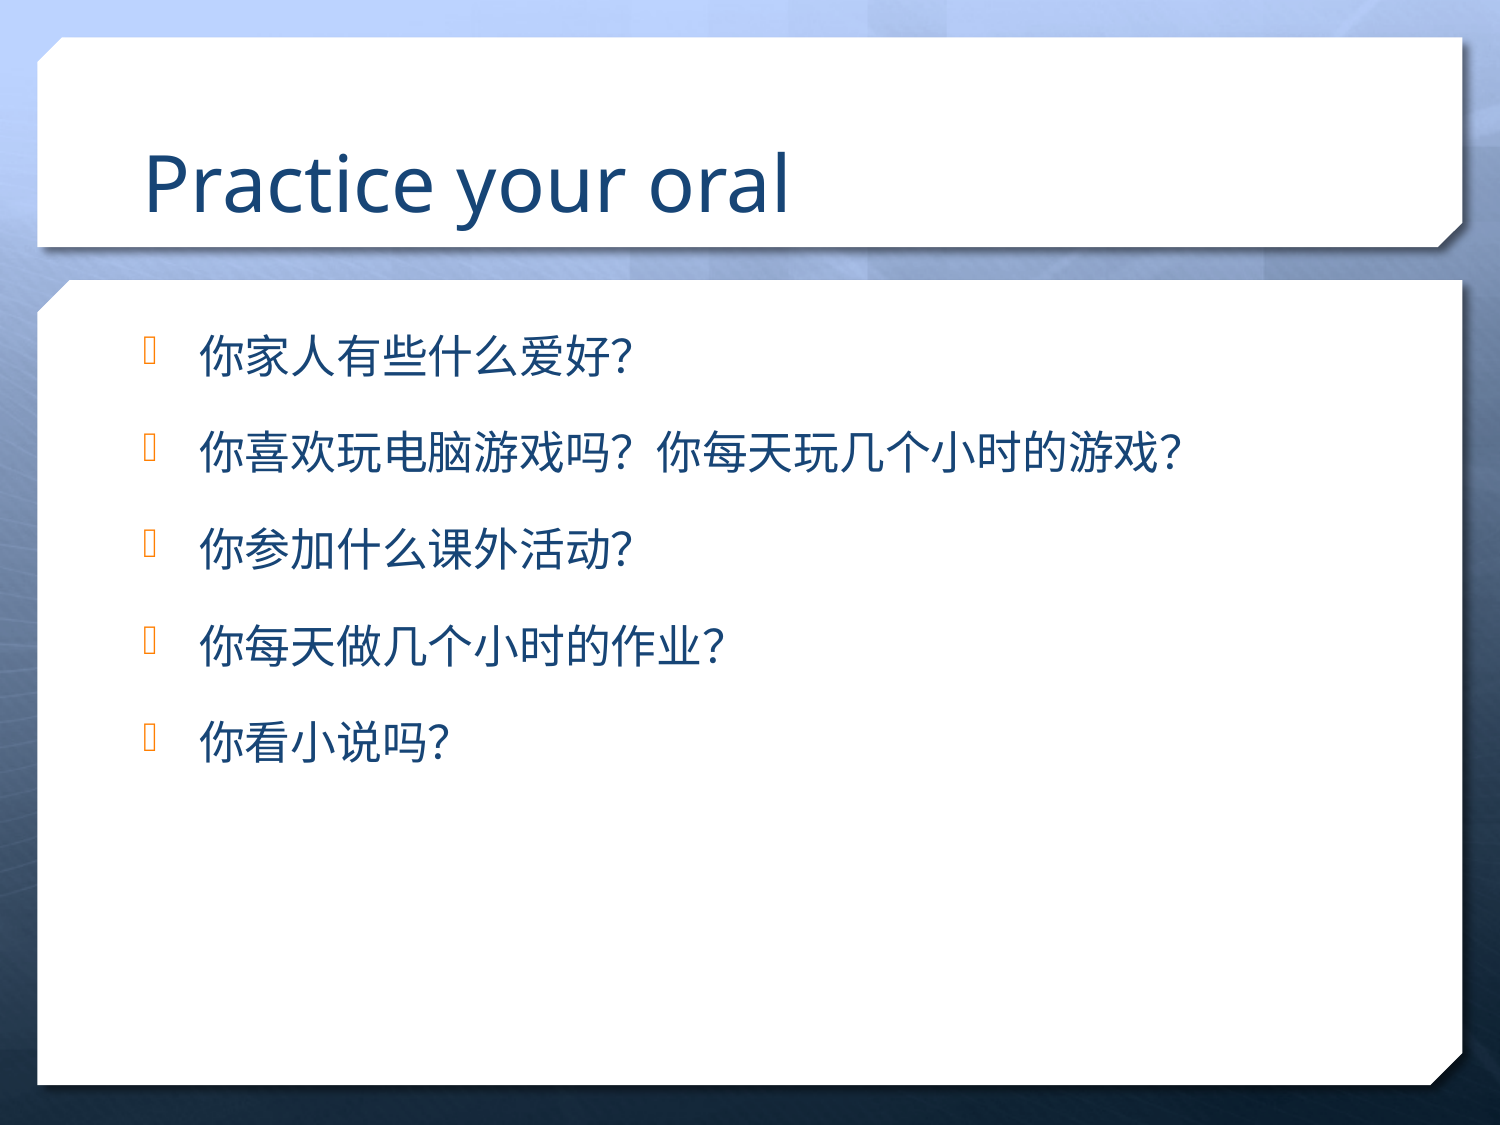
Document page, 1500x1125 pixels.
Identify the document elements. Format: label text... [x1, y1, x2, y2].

title Practice your oral [127, 48, 1372, 236]
list 你家人有些什么爱好？ 你喜欢玩电脑游戏吗？你每天玩几个小时的游戏？ 你参加什么课外活动？ 你每天做几个小时的作业？ 你看小说吗？ [127, 319, 1372, 978]
